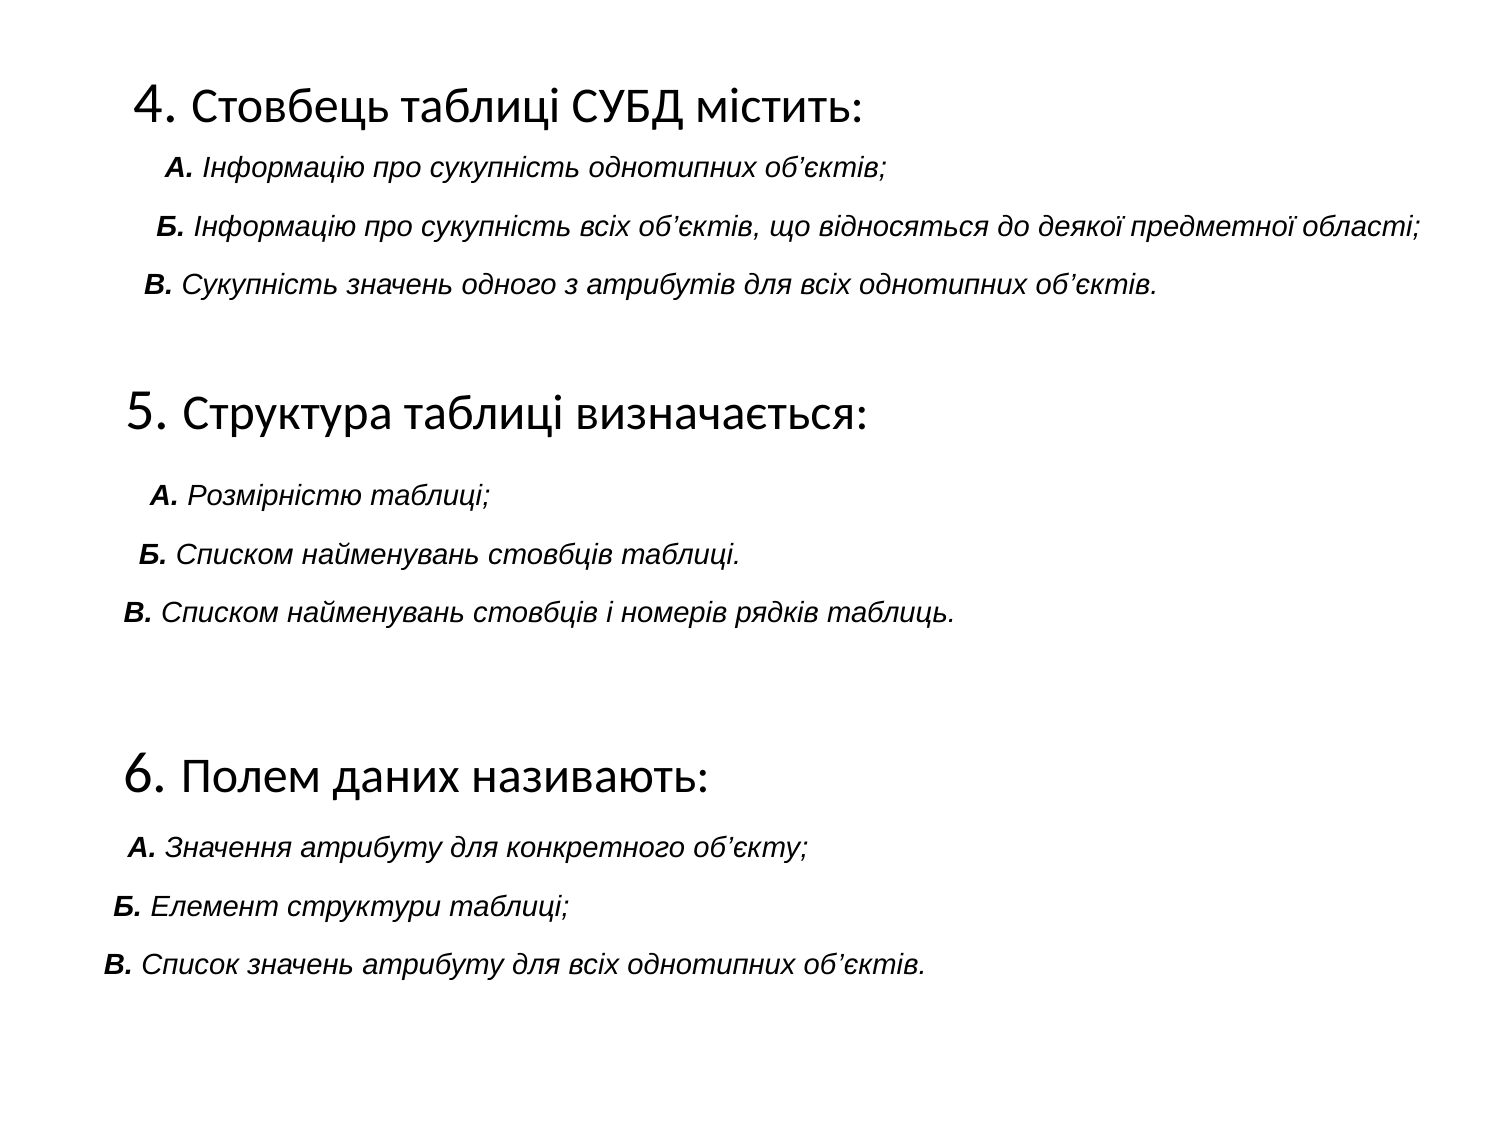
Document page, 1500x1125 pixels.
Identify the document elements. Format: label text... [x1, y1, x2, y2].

text_box А. Розмірністю таблиці; [93, 469, 506, 519]
text_box А. Значення атрибуту для конкретного об’єкту; [71, 820, 824, 871]
text_box 5. Структура таблиці визначається: [97, 363, 885, 449]
text_box В. Список значень атрибуту для всіх однотипних об’єктів. [72, 937, 942, 988]
text_box А. Інформацію про сукупність однотипних об’єктів; [1, 141, 903, 191]
title 4. Стовбець таблиці СУБД містить: [0, 35, 1175, 223]
text_box Б. Списком найменувань стовбців таблиці. [0, 527, 757, 578]
text_box Б. Елемент структури таблиці; [82, 844, 809, 929]
text_box В. Списком найменувань стовбців і номерів рядків таблиць. [1, 586, 972, 636]
text_box Б. Інформацію про сукупність всіх об’єктів, що відносяться до деякої предметної області; [1, 199, 1437, 250]
text_box 6. Полем даних називають: [108, 727, 725, 812]
text_box В. Сукупність значень одного з атрибутів для всіх однотипних об’єктів. [46, 258, 1247, 308]
